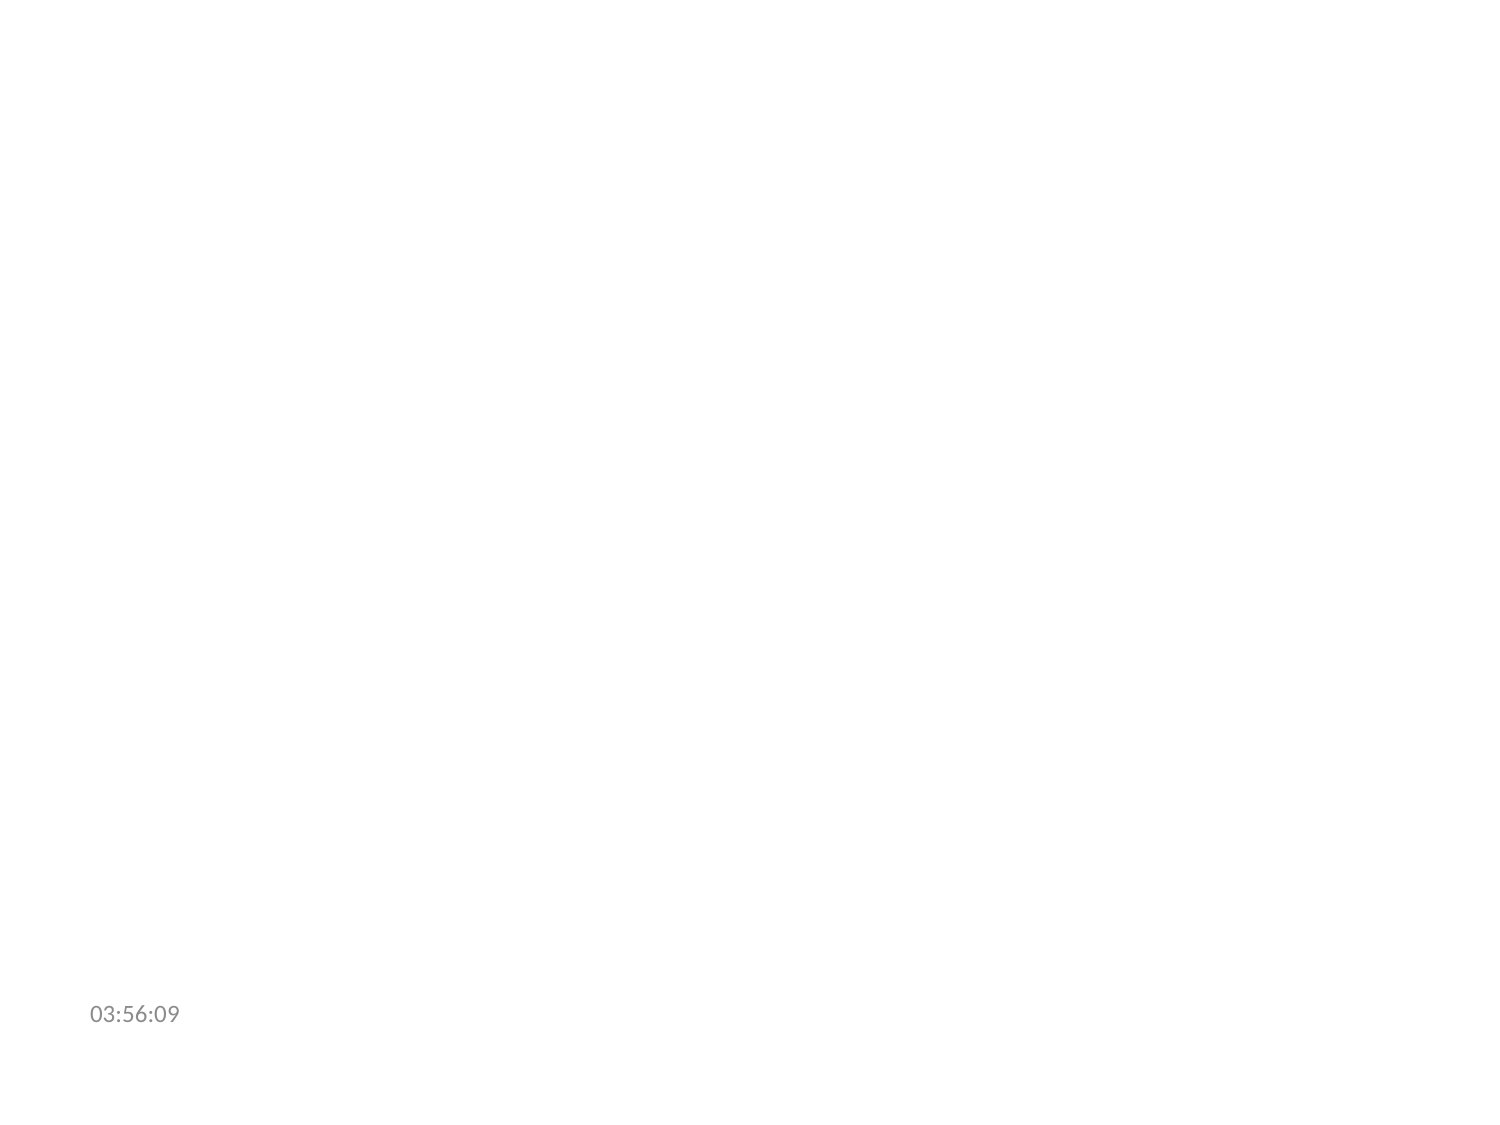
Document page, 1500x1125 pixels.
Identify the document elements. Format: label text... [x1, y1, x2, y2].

text_box 15:35:09 [75, 982, 425, 1043]
